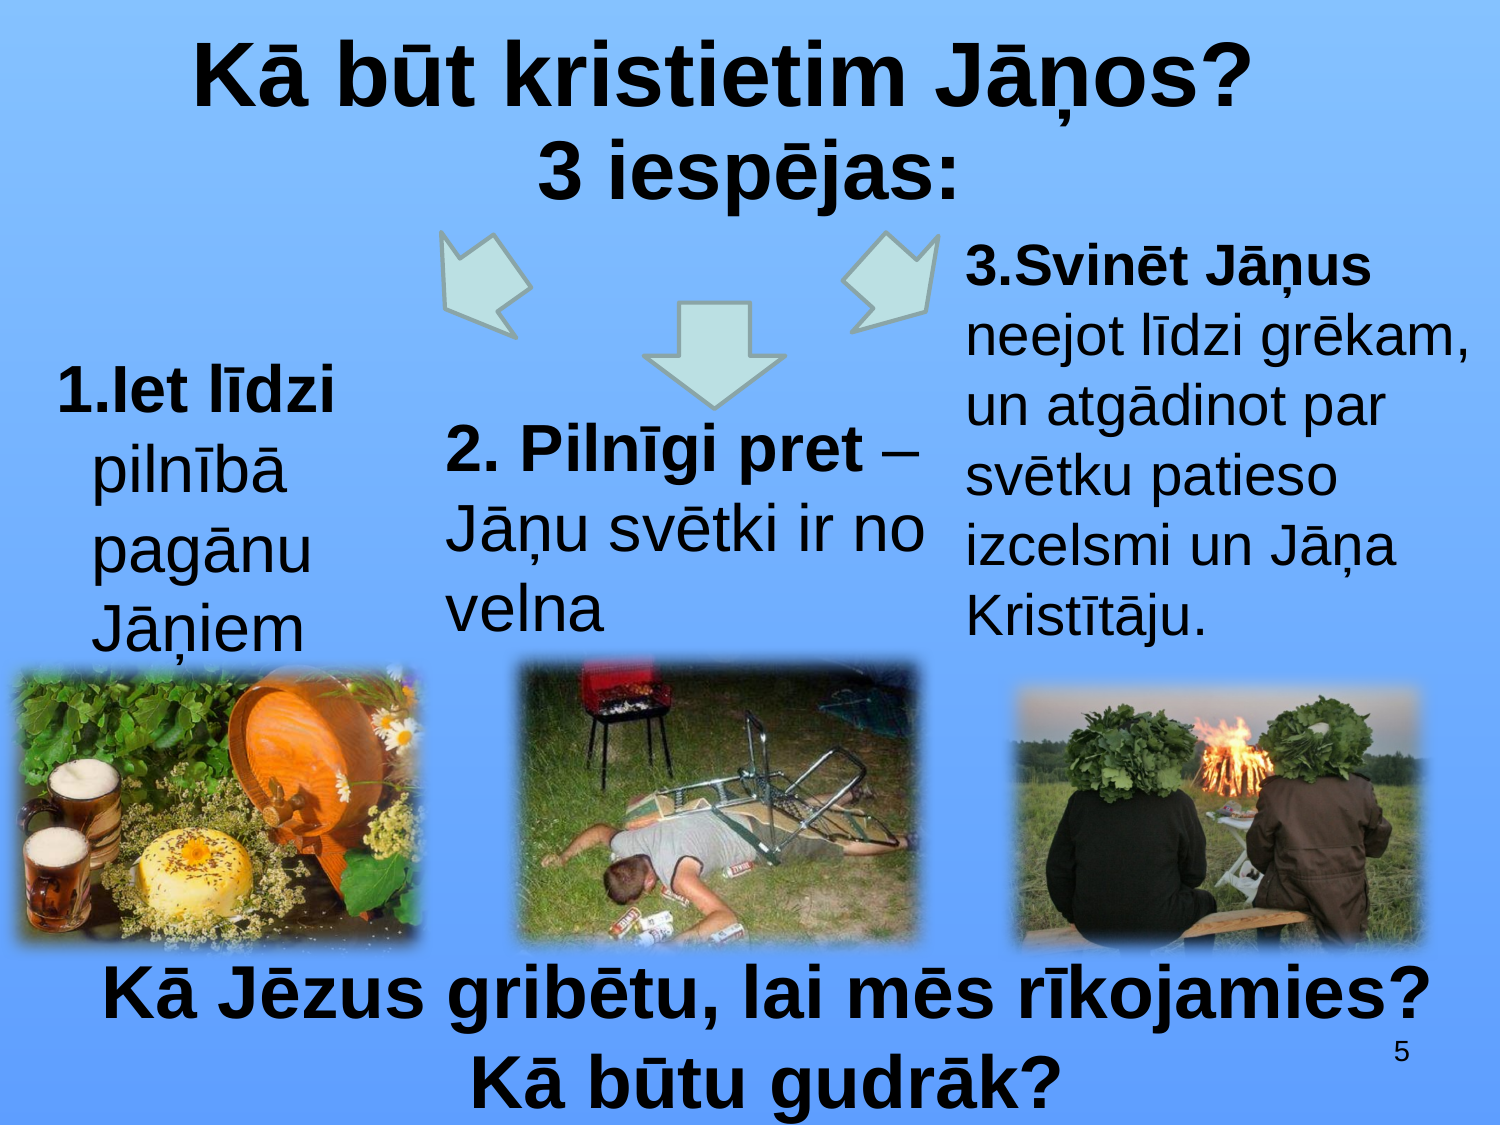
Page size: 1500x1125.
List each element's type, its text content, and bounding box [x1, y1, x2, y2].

text_box 3 iespējas: [0, 108, 1500, 224]
text_box [438, 230, 534, 340]
picture [501, 644, 936, 960]
picture [997, 668, 1438, 962]
text_box Iet līdzi pilnībā pagānu Jāņiem [41, 338, 420, 655]
picture [0, 656, 434, 962]
text_box 2. Pilnīgi pret – Jāņu svētki ir no velna [431, 397, 951, 652]
title Kā būt kristietim Jāņos? [76, 0, 1372, 108]
text_box 3.Svinēt Jāņus neejot līdzi grēkam, un atgādinot par svētku patieso izcelsmi un Jāņa Kristītāju. [950, 219, 1500, 655]
text_box Kā Jēzus gribētu, lai mēs rīkojamies? Kā būtu gudrāk? [17, 964, 1500, 1104]
text_box [840, 230, 941, 335]
text_box [641, 300, 788, 411]
